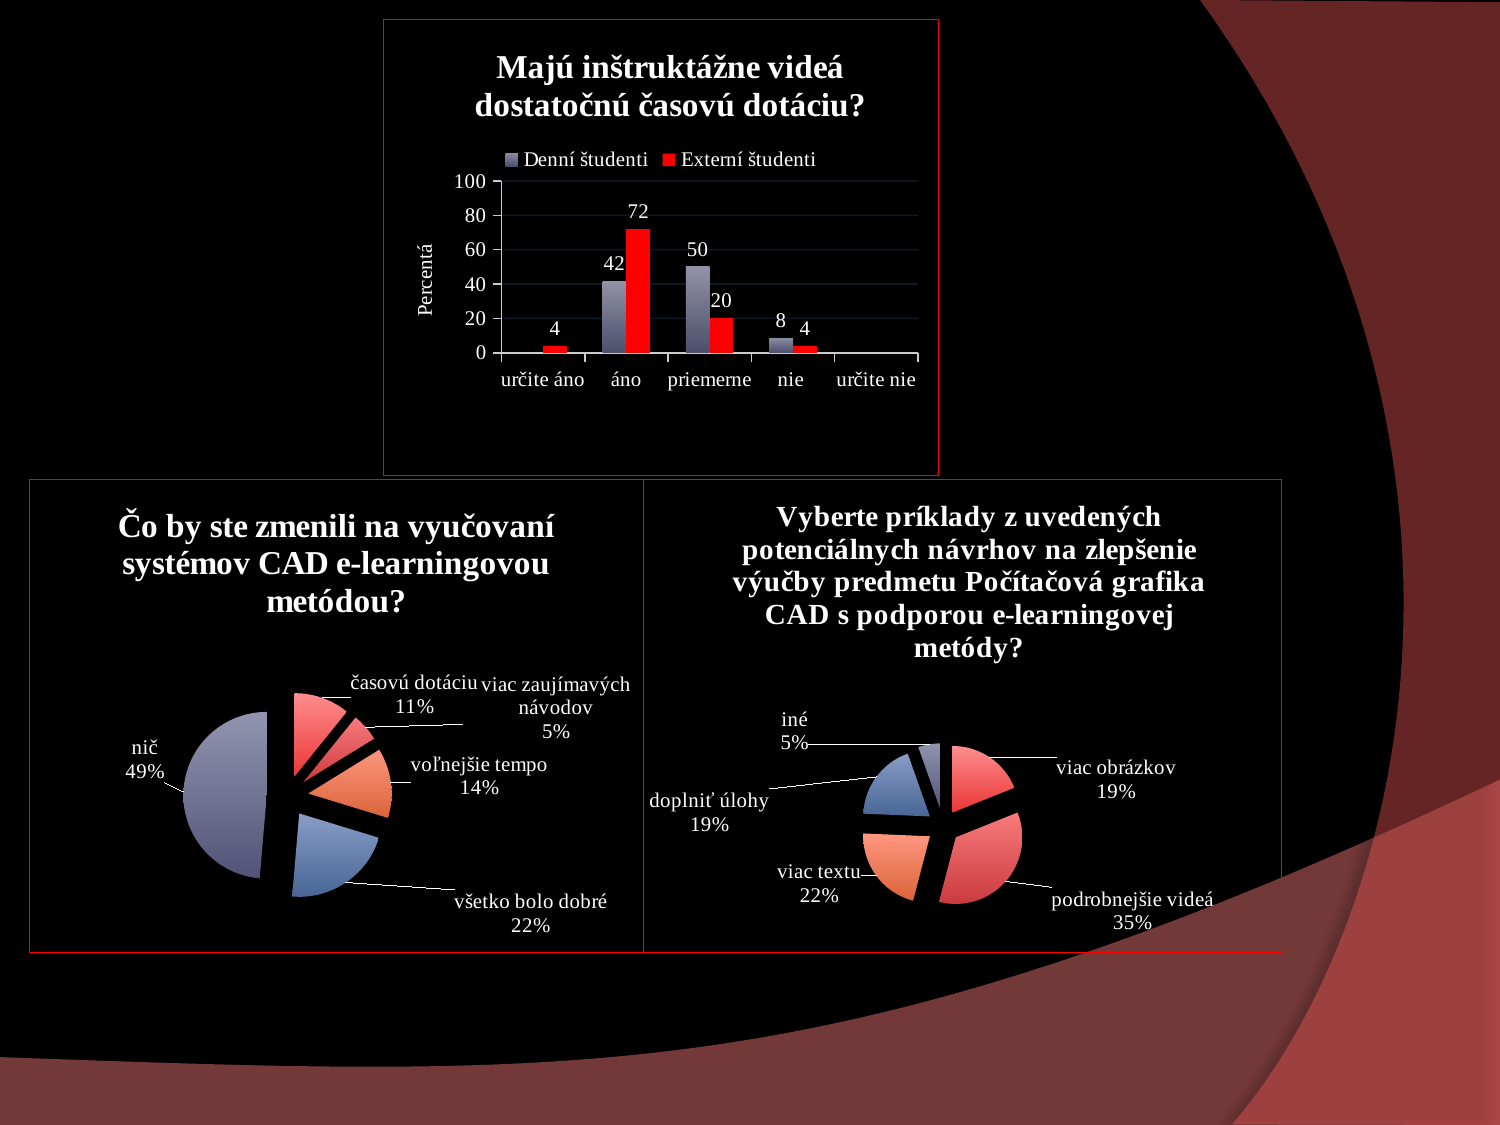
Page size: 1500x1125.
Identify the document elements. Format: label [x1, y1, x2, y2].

chart [29, 479, 635, 953]
chart [643, 479, 1282, 953]
chart [383, 18, 940, 471]
